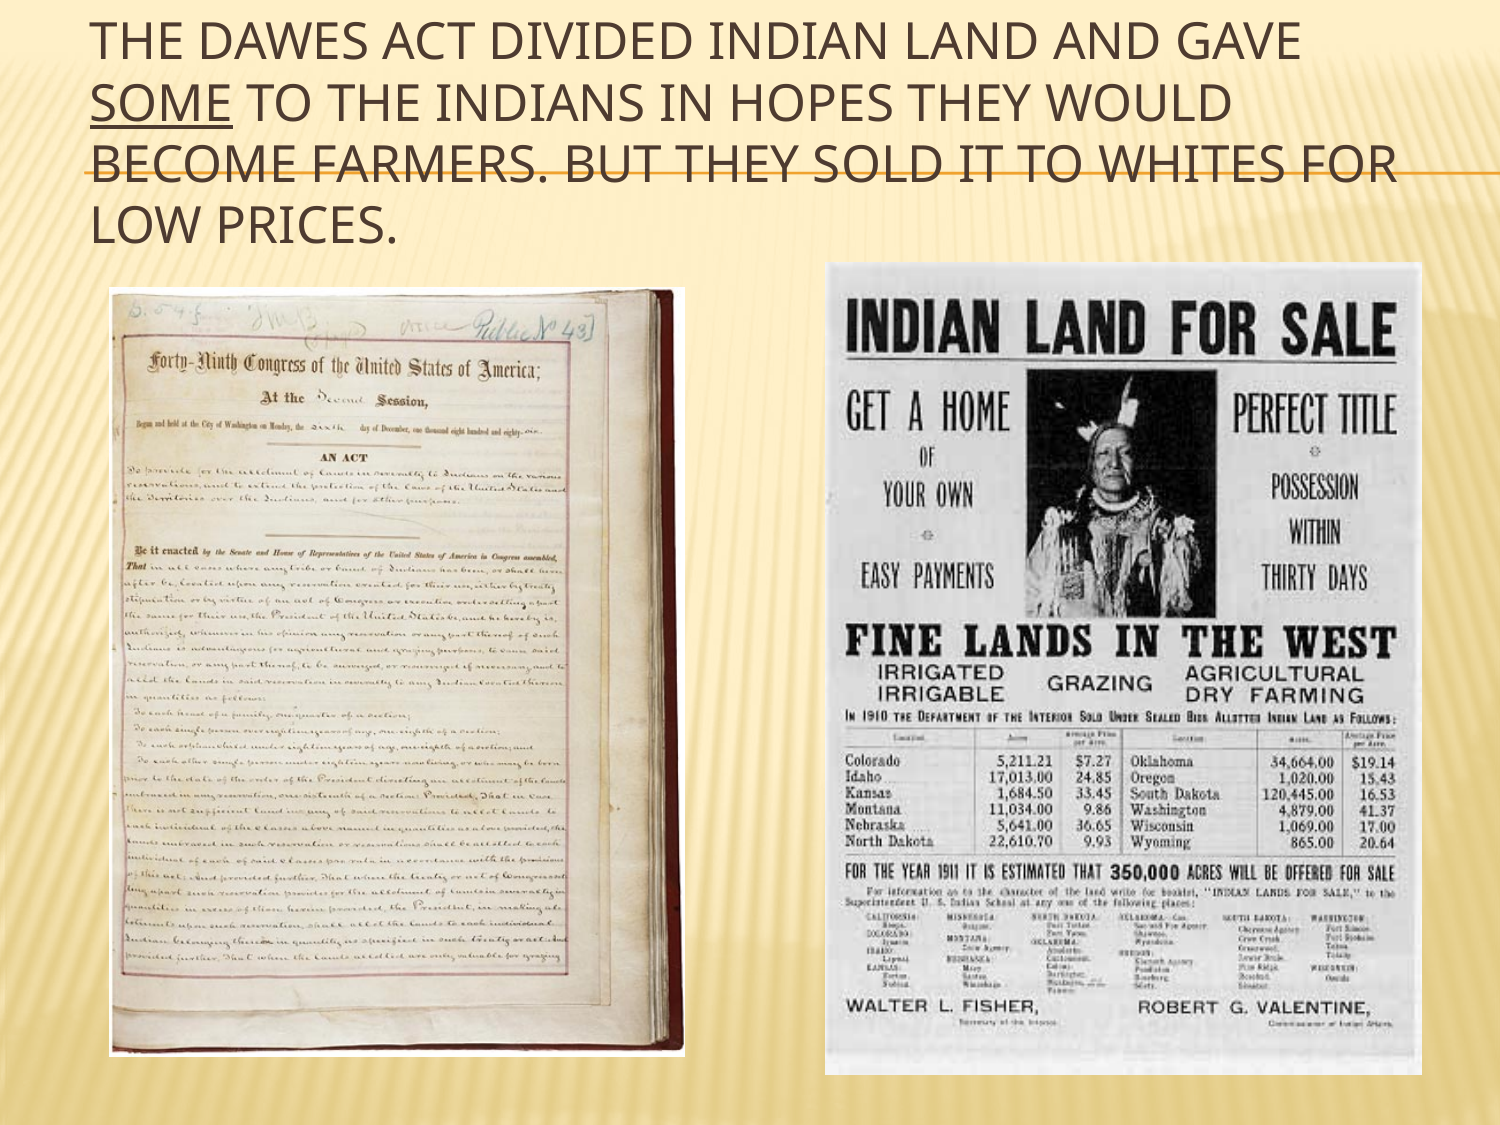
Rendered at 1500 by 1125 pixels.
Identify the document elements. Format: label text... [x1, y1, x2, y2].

picture [109, 287, 685, 1057]
picture [824, 262, 1422, 1076]
title The Dawes Act divided Indian land and gave some to the Indians in hopes they would become farmers. But they sold it to Whites for low prices. [75, 0, 1425, 263]
